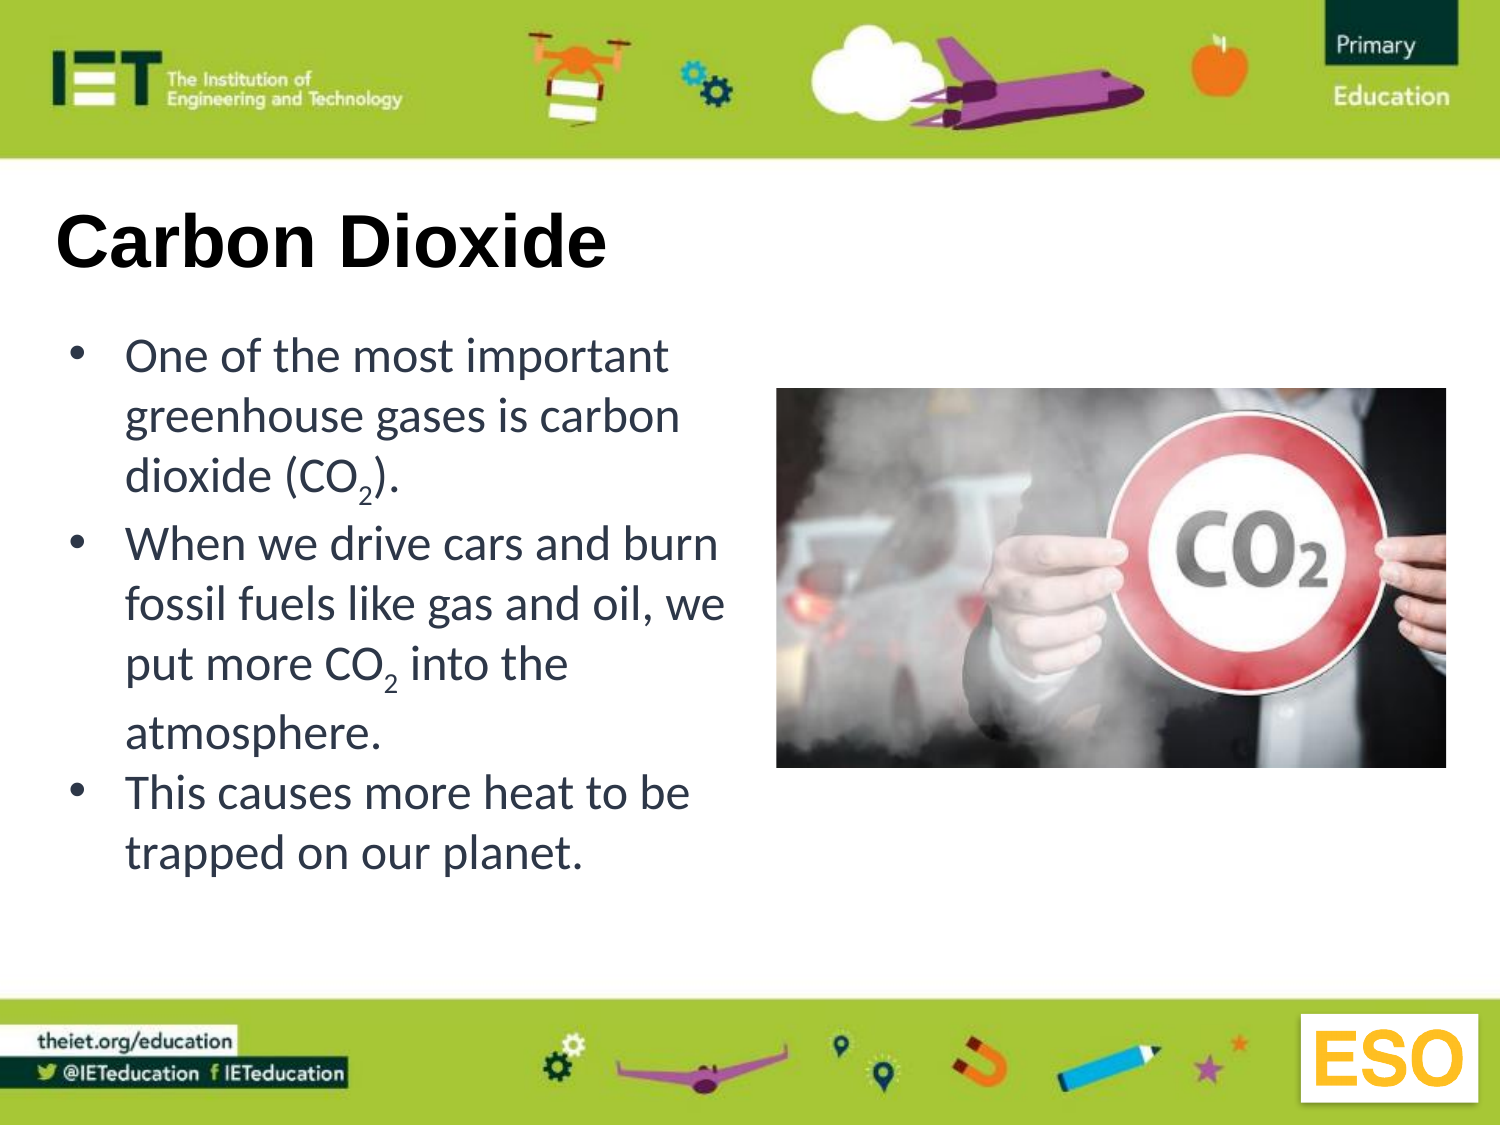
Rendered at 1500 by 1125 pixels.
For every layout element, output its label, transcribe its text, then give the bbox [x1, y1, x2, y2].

text_box One of the most important greenhouse gases is carbon dioxide (CO2). When we drive cars and burn fossil fuels like gas and oil, we put more CO2 into the atmosphere. This causes more heat to be trapped on our planet. [53, 315, 750, 887]
picture [0, 0, 1500, 1125]
text_box Carbon Dioxide [40, 184, 1209, 290]
